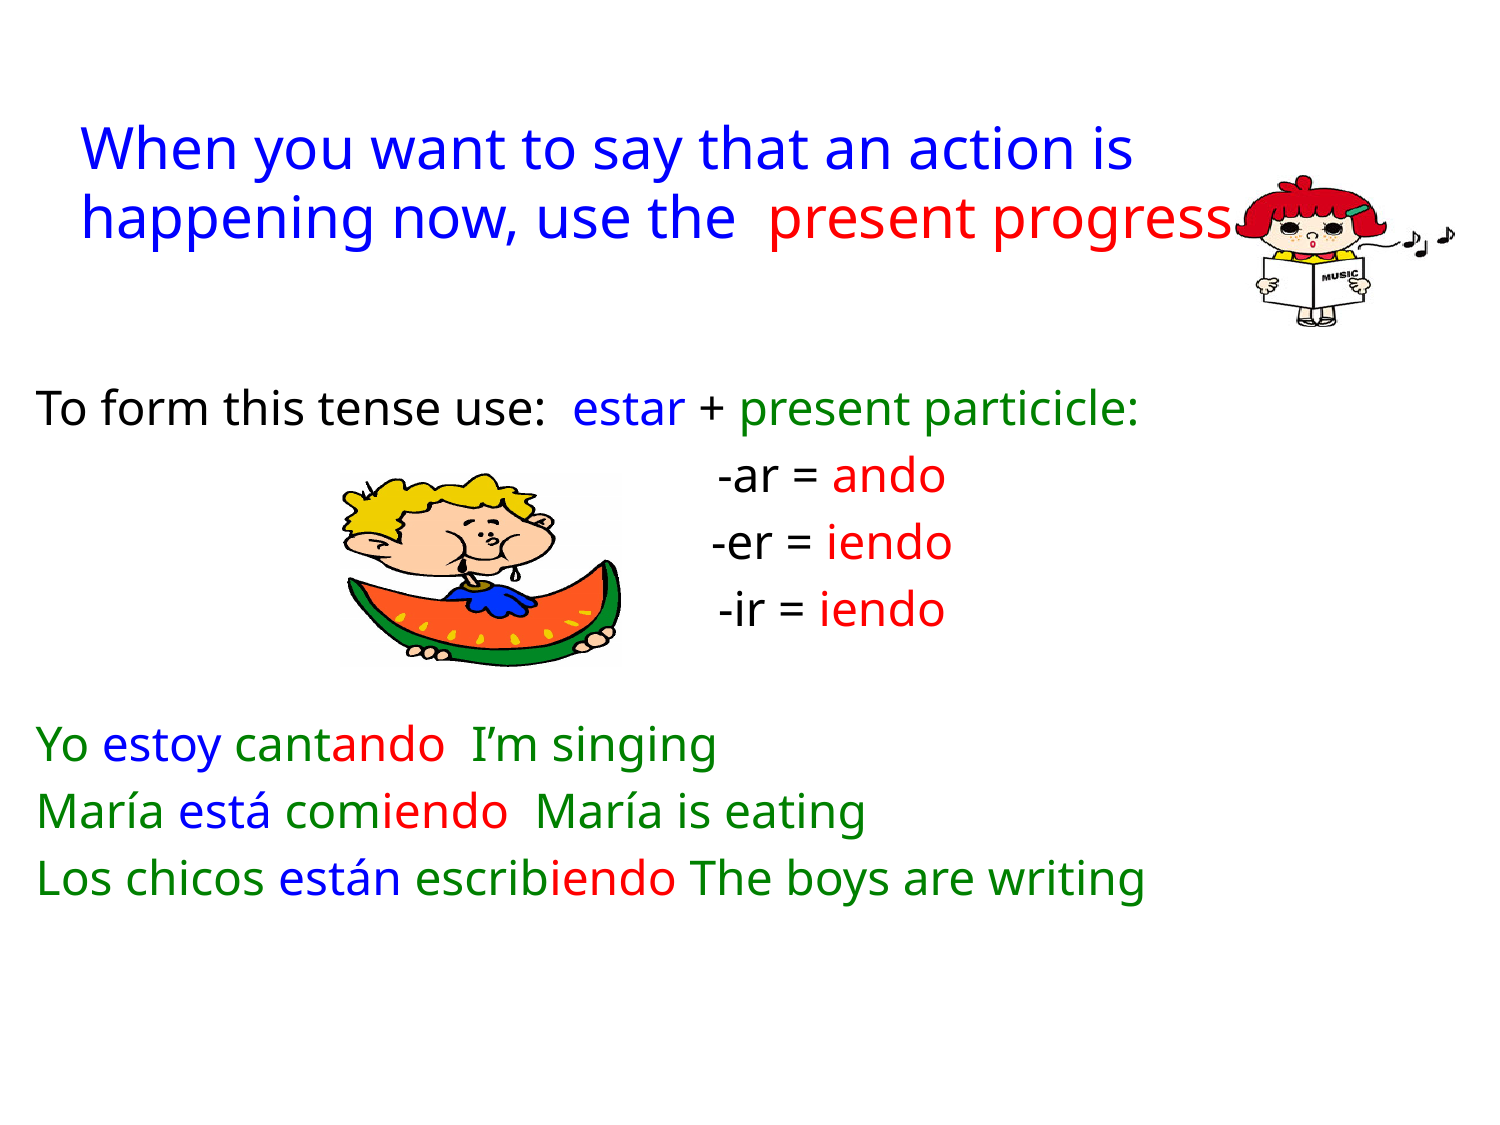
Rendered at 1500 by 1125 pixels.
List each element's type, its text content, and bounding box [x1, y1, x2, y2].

picture [340, 472, 622, 667]
title When you want to say that an action is happening now, use the present progressive [64, 35, 1415, 327]
list To form this tense use: estar + present particicle: -ar = ando -er = iendo -ir = iendo Yo estoy cantando I’m singing María está comiendo María is eating Los chicos están escribiendo The boys are writing [20, 369, 1500, 1005]
picture [1234, 175, 1456, 327]
